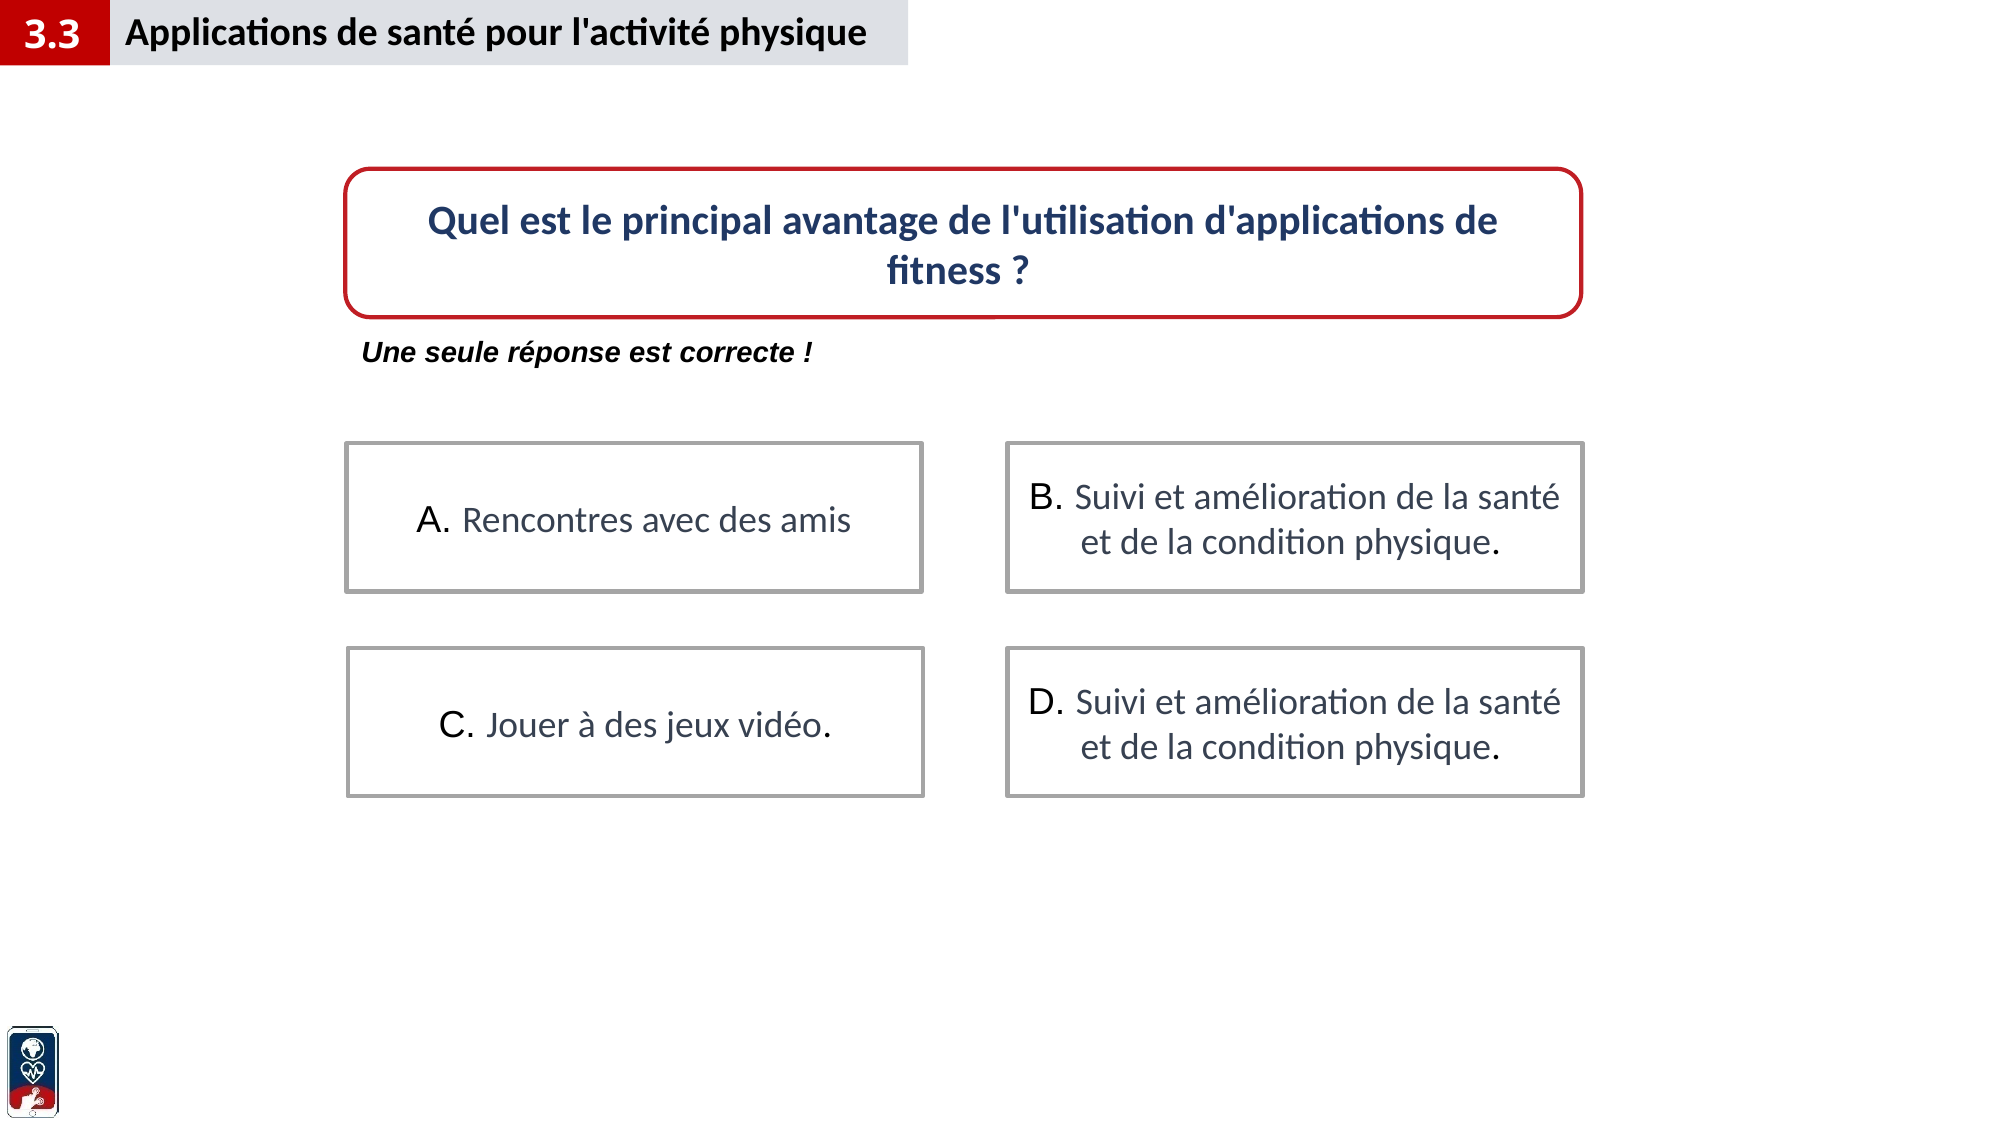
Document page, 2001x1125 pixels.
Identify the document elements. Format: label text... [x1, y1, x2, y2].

text_box B. Suivi et amélioration de la santé et de la condition physique. [1005, 441, 1585, 594]
picture [7, 1026, 59, 1118]
text_box Une seule réponse est correcte ! [346, 325, 837, 376]
text_box C. Jouer à des jeux vidéo. [346, 646, 925, 798]
text_box D. Suivi et amélioration de la santé et de la condition physique. [1005, 646, 1585, 798]
text_box Applications de santé pour l'activité physique [110, 0, 909, 66]
text_box Quel est le principal avantage de l'utilisation d'applications de fitness ? [345, 168, 1582, 318]
text_box 3.3 [9, 9, 102, 56]
text_box A. Rencontres avec des amis [344, 441, 924, 594]
text_box [0, 0, 110, 66]
